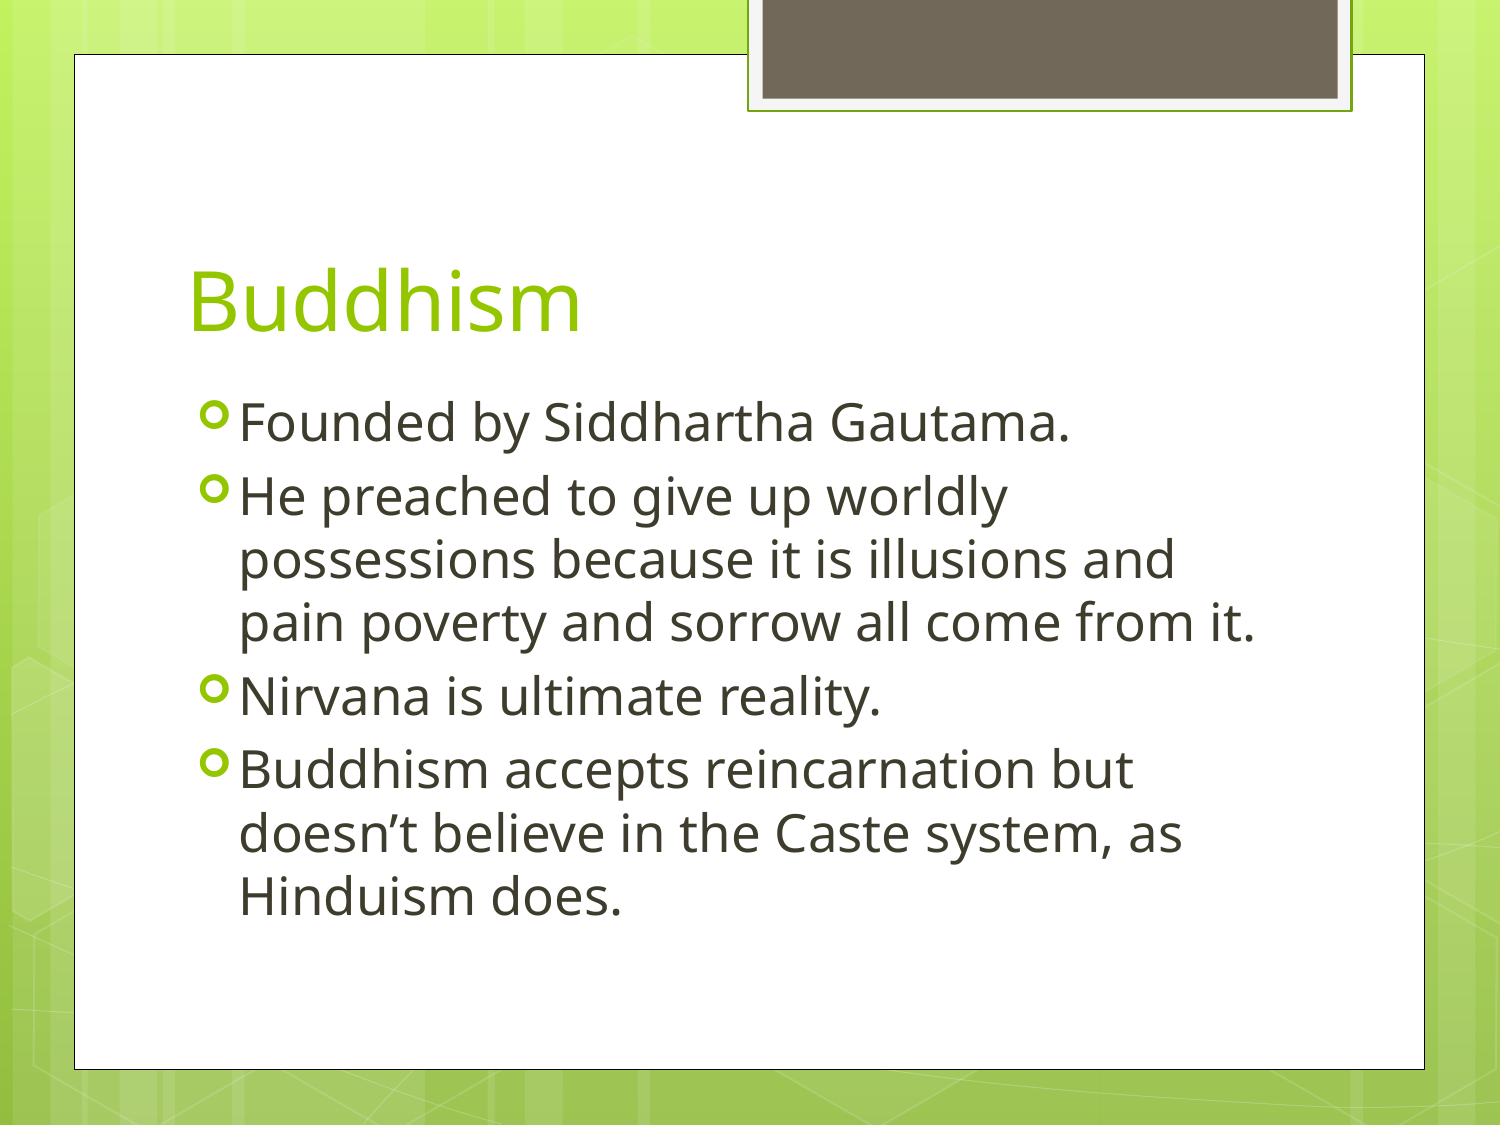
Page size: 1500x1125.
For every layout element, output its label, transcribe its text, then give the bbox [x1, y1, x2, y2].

title Buddhism [171, 168, 1324, 357]
list Founded by Siddhartha Gautama. He preached to give up worldly possessions because it is illusions and pain poverty and sorrow all come from it. Nirvana is ultimate reality. Buddhism accepts reincarnation but doesn’t believe in the Caste system, as Hinduism does. [171, 381, 1283, 957]
